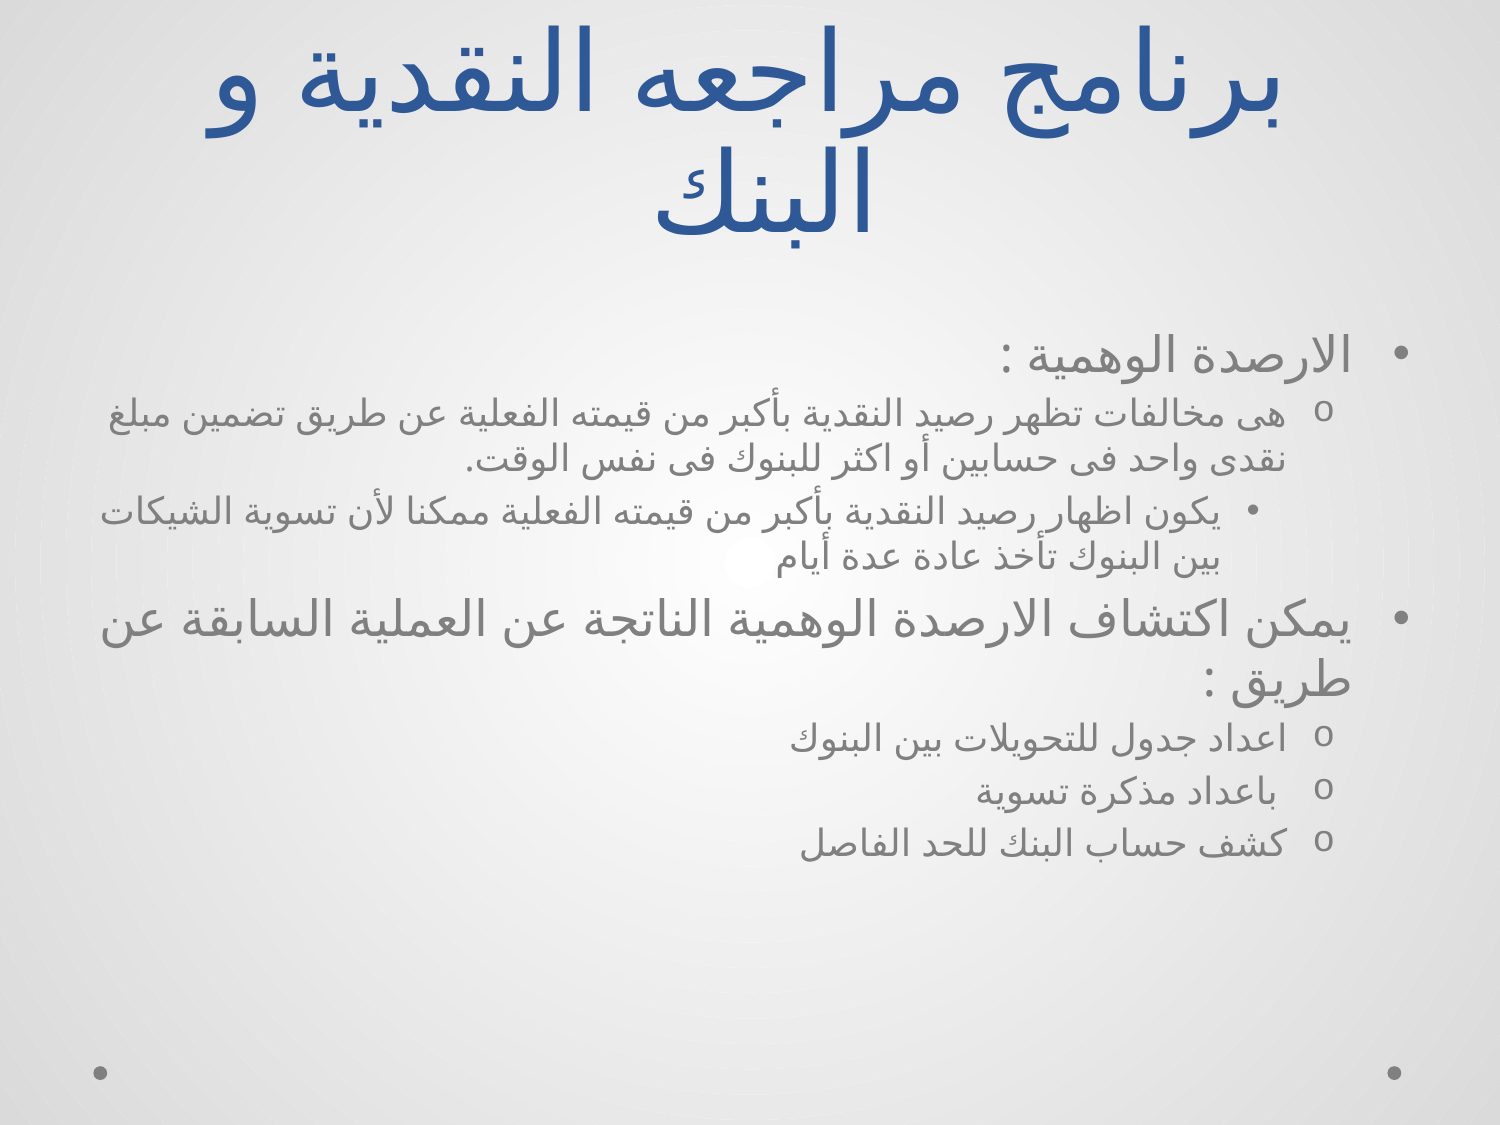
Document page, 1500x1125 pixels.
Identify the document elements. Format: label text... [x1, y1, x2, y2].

title برنامج مراجعه النقدية و البنك [75, 0, 1425, 263]
list الارصدة الوهمية : هى مخالفات تظهر رصيد النقدية بأكبر من قيمته الفعلية عن طريق تضمين مبلغ نقدى واحد فى حسابين أو اكثر للبنوك فى نفس الوقت. يكون اظهار رصيد النقدية بأكبر من قيمته الفعلية ممكنا لأن تسوية الشيكات بين البنوك تأخذ عادة عدة أيام يمكن اكتشاف الارصدة الوهمية الناتجة عن العملية السابقة عن طريق : اعداد جدول للتحويلات بين البنوك باعداد مذكرة تسوية كشف حساب البنك للحد الفاصل [75, 314, 1425, 1005]
